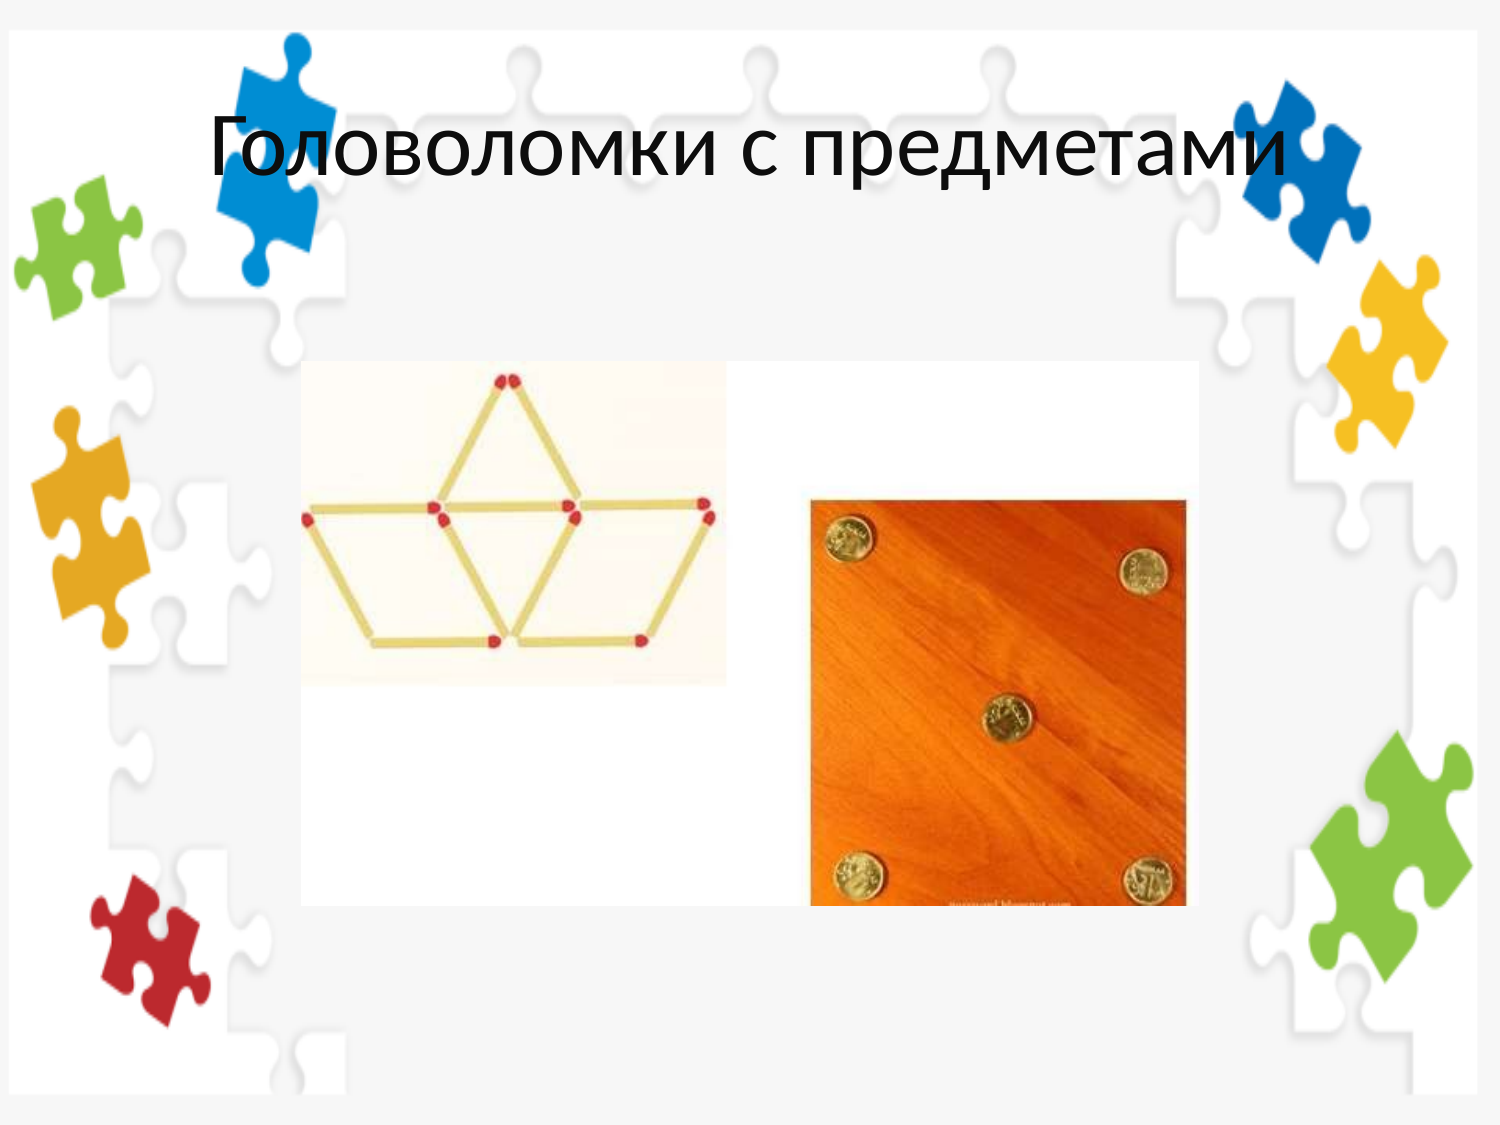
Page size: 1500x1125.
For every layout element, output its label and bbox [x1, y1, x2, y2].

list [301, 361, 1199, 906]
picture [0, 0, 1500, 1125]
